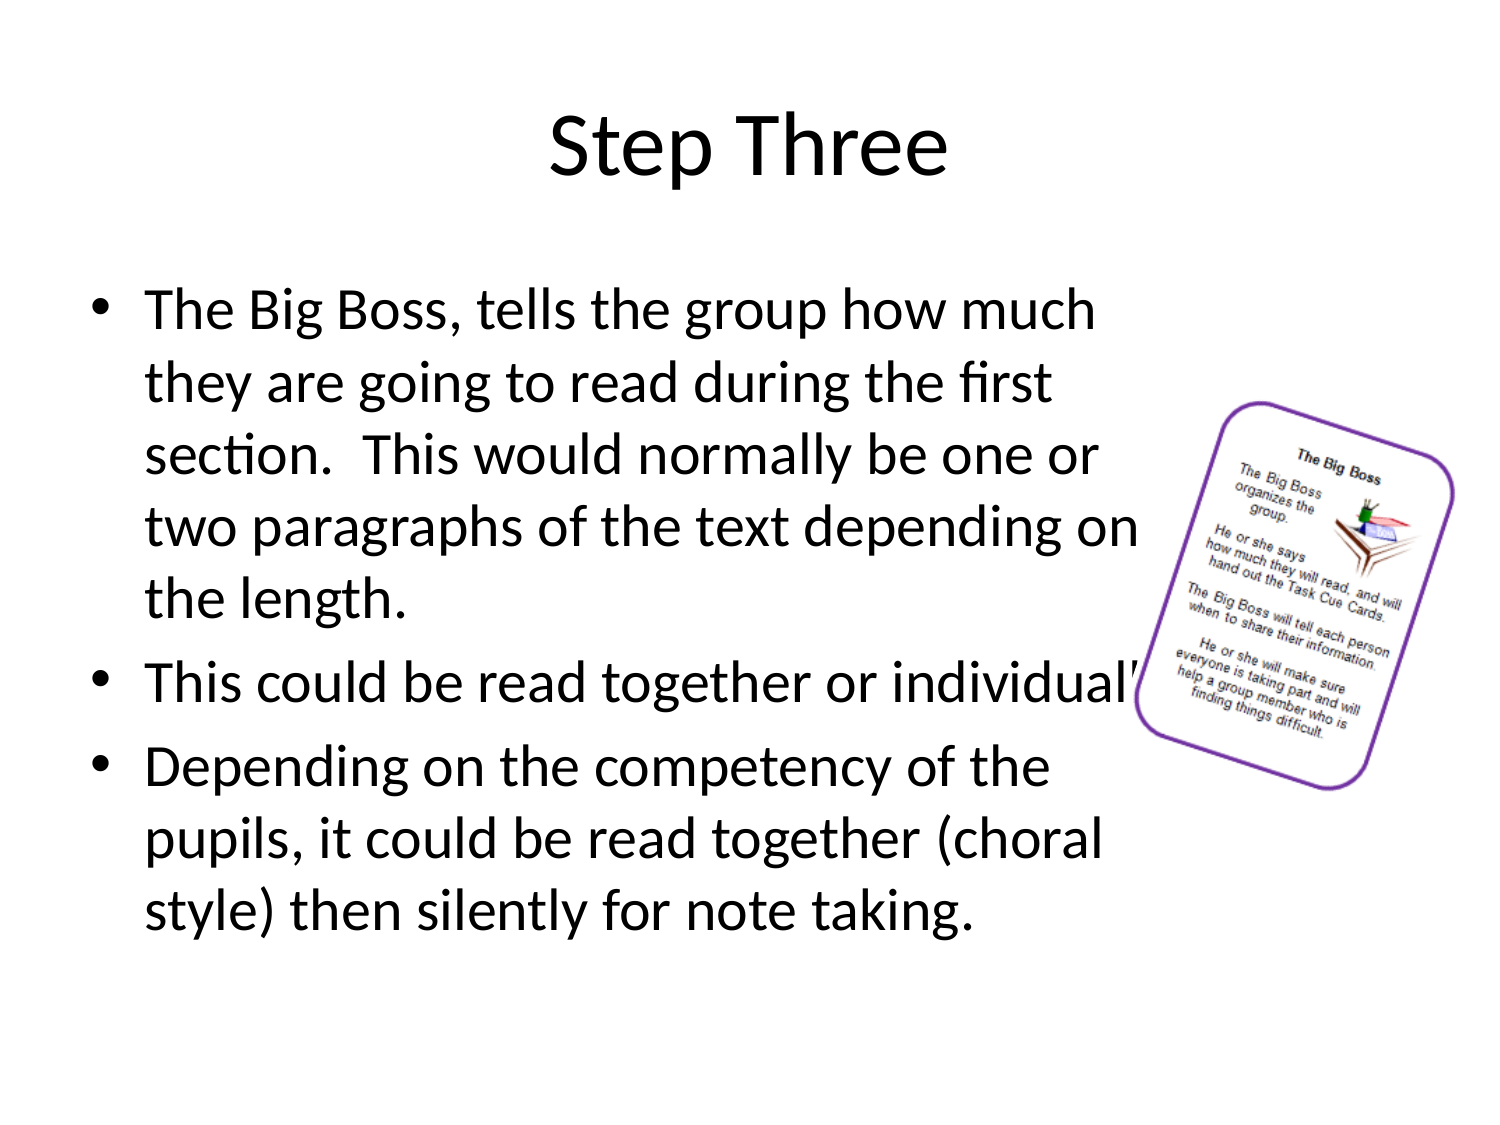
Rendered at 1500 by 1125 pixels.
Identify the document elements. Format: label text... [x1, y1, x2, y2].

list The Big Boss, tells the group how much they are going to read during the first section. This would normally be one or two paragraphs of the text depending on the length. This could be read together or individually. Depending on the competency of the pupils, it could be read together (choral style) then silently for note taking. [75, 262, 1199, 1005]
title Step Three [75, 45, 1425, 233]
picture [1165, 415, 1422, 776]
